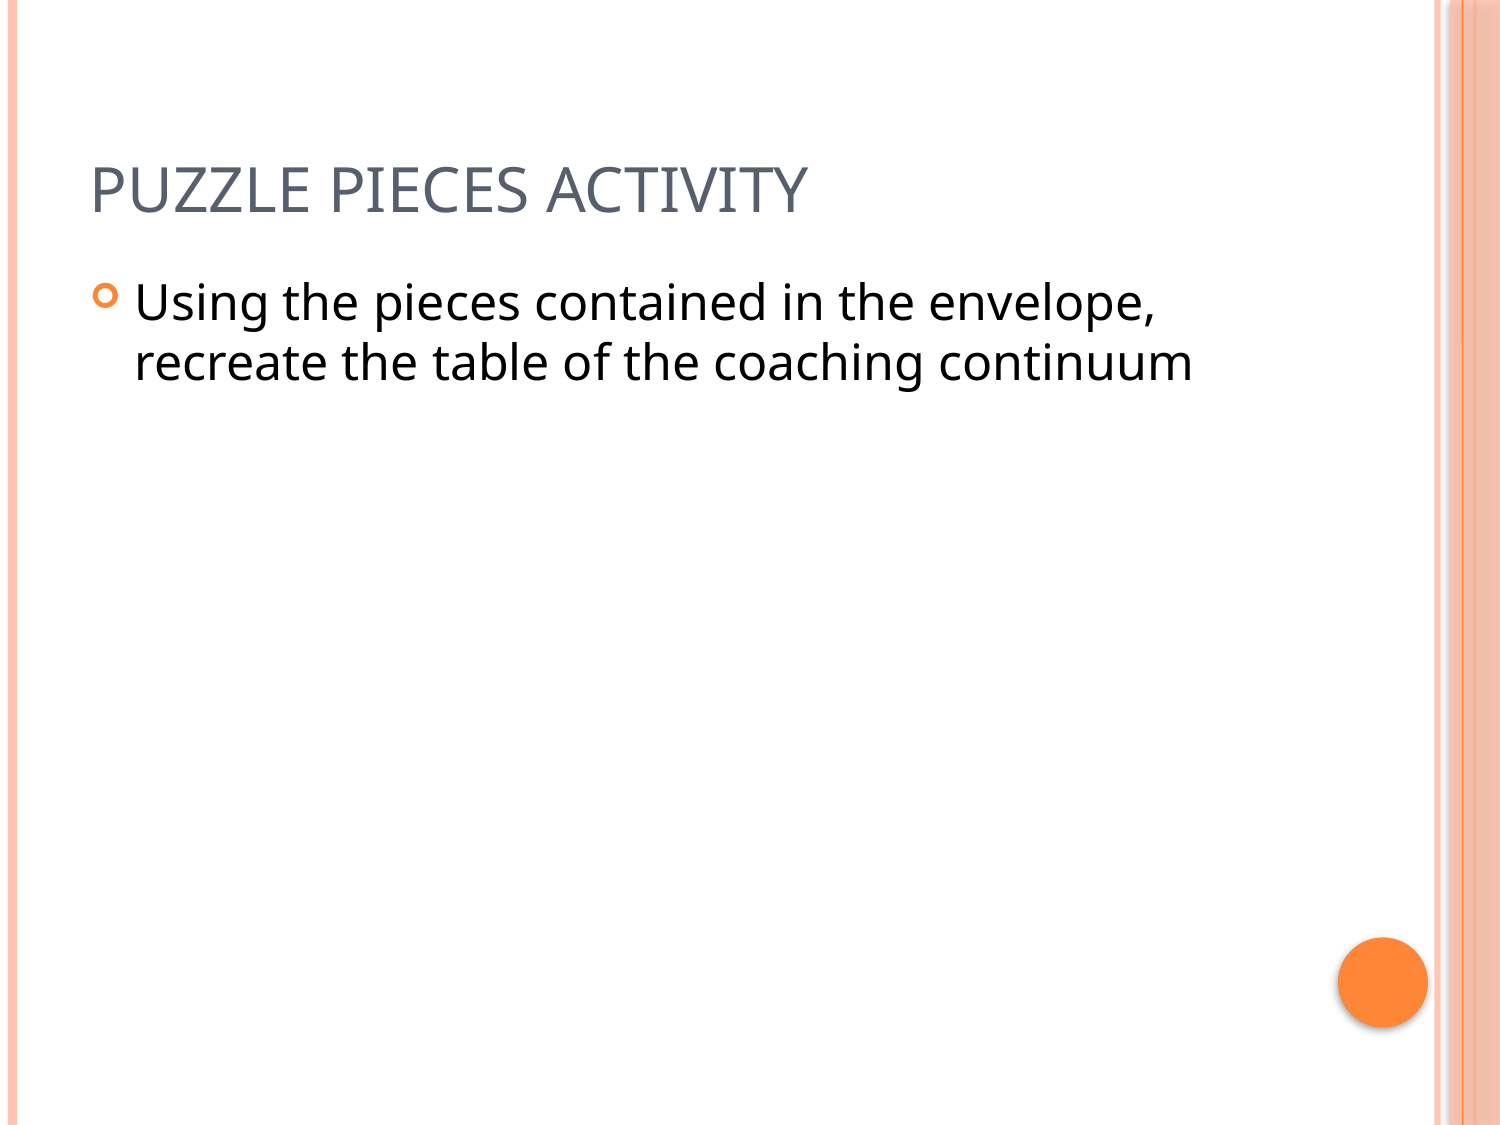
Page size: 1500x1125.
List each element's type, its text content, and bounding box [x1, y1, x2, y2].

title Puzzle Pieces Activity [75, 45, 1300, 233]
list Using the pieces contained in the envelope, recreate the table of the coaching continuum [75, 262, 1300, 1062]
